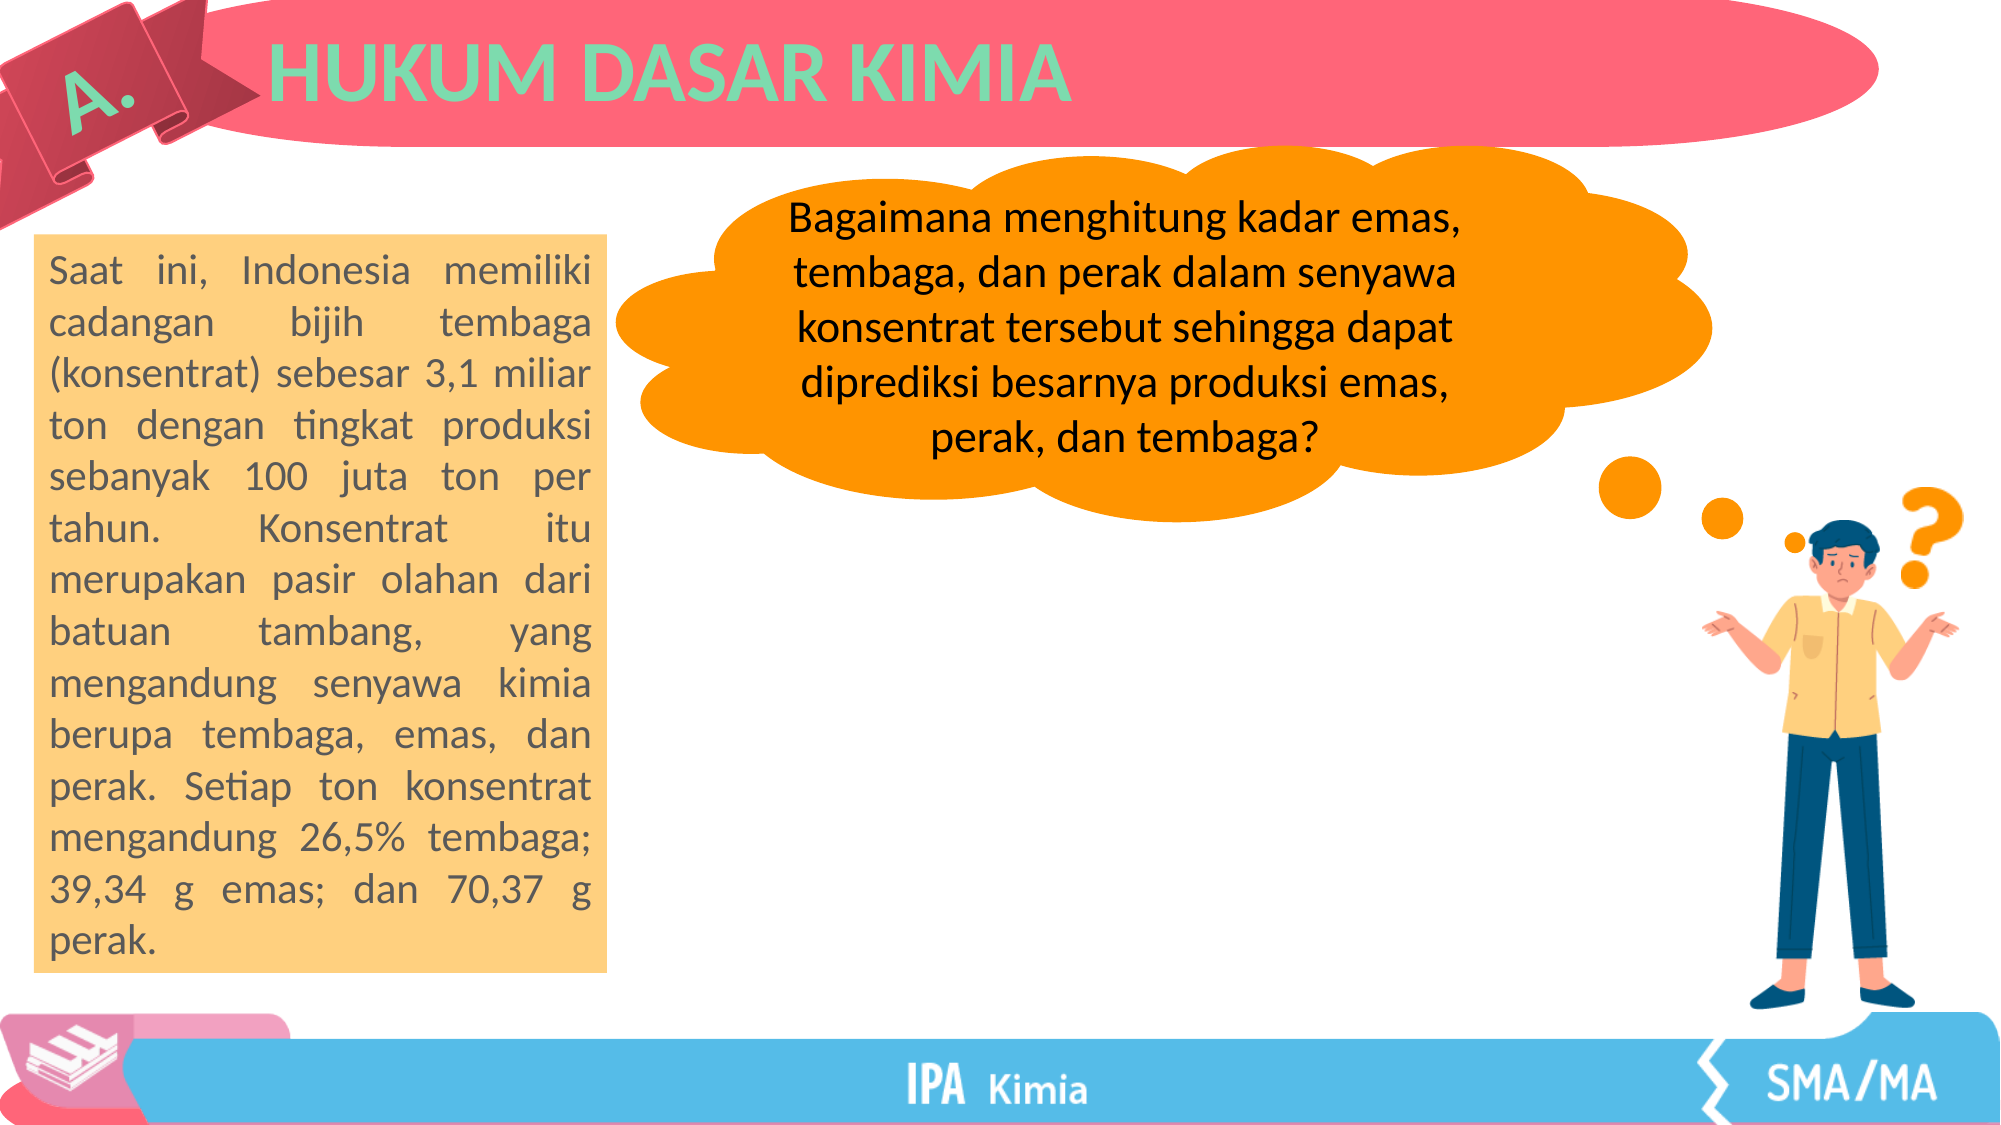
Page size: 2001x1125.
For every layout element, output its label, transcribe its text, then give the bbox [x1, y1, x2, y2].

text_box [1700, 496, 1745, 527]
picture [0, 1012, 2000, 1125]
picture [1702, 486, 1964, 1010]
text_box Saat ini, Indonesia memiliki cadangan bijih tembaga (konsentrat) sebesar 3,1 miliar ton dengan tingkat produksi sebanyak 100 juta ton per tahun. Konsentrat itu merupakan pasir olahan dari batuan tambang, yang mengandung senyawa kimia berupa tembaga, emas, dan perak. Setiap ton konsentrat mengandung 26,5% tembaga; 39,34 g emas; dan 70,37 g perak. [33, 234, 607, 973]
title HUKUM DASAR KIMIA [252, 0, 1978, 146]
text_box A. [0, 0, 266, 231]
text_box Bagaimana menghitung kadar emas, tembaga, dan perak dalam senyawa konsentrat tersebut sehingga dapat diprediksi besarnya produksi emas, perak, dan tembaga? [614, 144, 1714, 524]
